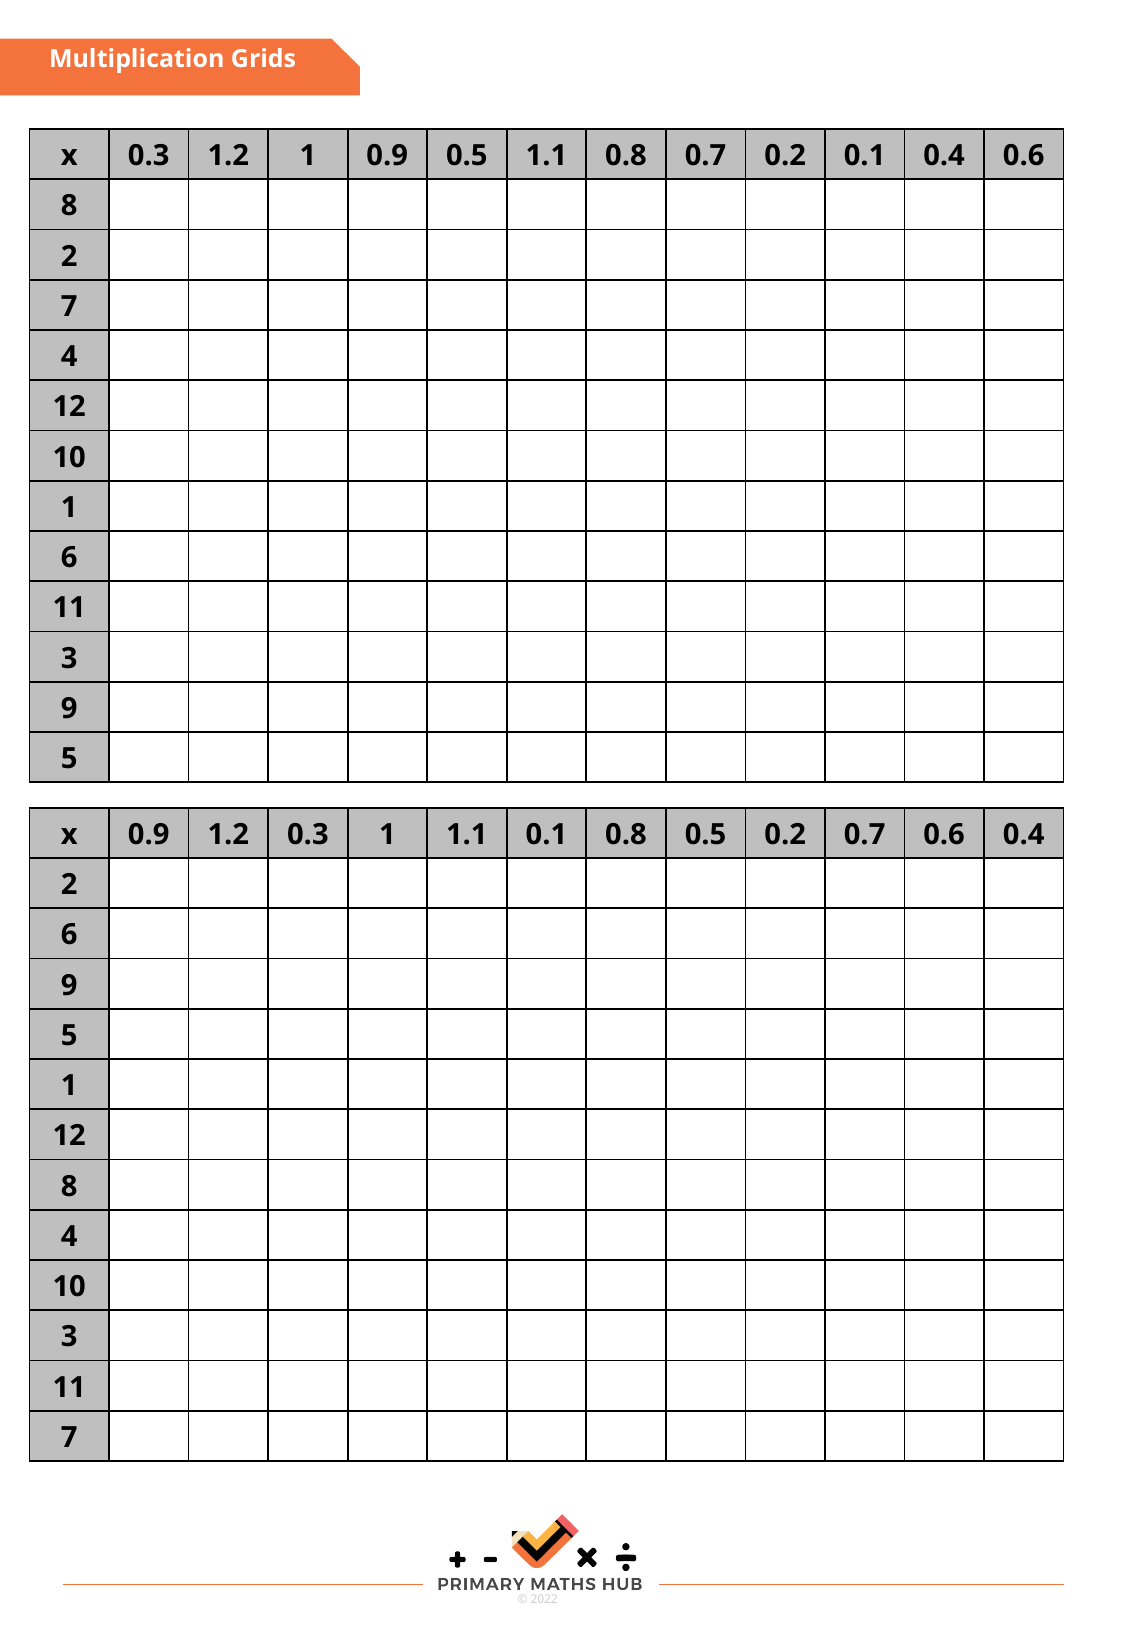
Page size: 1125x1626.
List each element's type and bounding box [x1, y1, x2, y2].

table_cell [985, 281, 1063, 329]
table_cell [349, 1311, 426, 1360]
table_cell [905, 431, 983, 480]
table_cell [746, 532, 824, 580]
table_cell [667, 281, 745, 329]
table_cell [905, 281, 983, 329]
table_cell [189, 381, 267, 430]
table_cell [508, 532, 585, 580]
table_header [985, 130, 1063, 178]
table_cell [826, 1261, 904, 1309]
table_cell [746, 959, 824, 1008]
table_header [189, 809, 267, 857]
table_cell [349, 482, 426, 530]
table_cell [985, 431, 1063, 480]
table_cell [826, 1361, 904, 1410]
table_cell [428, 859, 506, 907]
table_cell [826, 1211, 904, 1259]
table_header [508, 130, 585, 178]
table_cell [349, 582, 426, 631]
table_cell [349, 431, 426, 480]
table_cell [667, 180, 745, 229]
table_cell [110, 331, 188, 379]
table_cell [30, 1412, 108, 1460]
table_cell [587, 1261, 665, 1309]
table_cell [110, 683, 188, 731]
table_cell [826, 1060, 904, 1108]
table_cell [428, 733, 506, 781]
table_cell [428, 1261, 506, 1309]
table_cell [587, 1361, 665, 1410]
table_cell [587, 683, 665, 731]
table_cell [985, 733, 1063, 781]
table_cell [746, 909, 824, 958]
table_cell [746, 1110, 824, 1159]
table_cell [269, 1110, 347, 1159]
table_header [985, 809, 1063, 857]
table_cell [587, 1211, 665, 1259]
table_cell [30, 1060, 108, 1108]
table_cell [349, 733, 426, 781]
table_cell [269, 281, 347, 329]
table_header [349, 809, 426, 857]
table_cell [269, 180, 347, 229]
table_cell [508, 859, 585, 907]
table_cell [508, 1261, 585, 1309]
table_header [905, 809, 983, 857]
table_cell [667, 1311, 745, 1360]
table_cell [349, 859, 426, 907]
table_cell [667, 230, 745, 279]
table_cell [30, 331, 108, 379]
table_cell [349, 180, 426, 229]
table_cell [746, 683, 824, 731]
table_cell [110, 1060, 188, 1108]
table_cell [110, 230, 188, 279]
table_cell [269, 1060, 347, 1108]
table_header [30, 809, 108, 857]
table_cell [826, 180, 904, 229]
table_cell [587, 482, 665, 530]
table_cell [587, 431, 665, 480]
table_cell [30, 1110, 108, 1159]
table_cell [905, 1010, 983, 1058]
table_cell [110, 909, 188, 958]
table_cell [826, 582, 904, 631]
table_cell [189, 431, 267, 480]
table_cell [905, 859, 983, 907]
table_cell [905, 1211, 983, 1259]
table_cell [587, 532, 665, 580]
table_header [110, 130, 188, 178]
table_cell [587, 331, 665, 379]
table_cell [269, 532, 347, 580]
table_cell [189, 331, 267, 379]
table_cell [349, 959, 426, 1008]
table_cell [428, 1010, 506, 1058]
table_cell [905, 1160, 983, 1209]
table_cell [349, 1261, 426, 1309]
table_cell [110, 733, 188, 781]
text_box [429, 1584, 646, 1614]
table_cell [349, 230, 426, 279]
table_cell [905, 683, 983, 731]
table_cell [189, 1311, 267, 1360]
table_cell [508, 909, 585, 958]
table_cell [30, 281, 108, 329]
table_cell [428, 532, 506, 580]
table_header [826, 130, 904, 178]
table_cell [110, 381, 188, 430]
table_cell [667, 1160, 745, 1209]
table_cell [428, 281, 506, 329]
table_cell [110, 1311, 188, 1360]
table_cell [985, 1010, 1063, 1058]
table_cell [826, 733, 904, 781]
table_cell [667, 582, 745, 631]
table_cell [985, 1261, 1063, 1309]
table_cell [428, 180, 506, 229]
table_cell [428, 1412, 506, 1460]
table_cell [746, 230, 824, 279]
table_cell [508, 1010, 585, 1058]
table_cell [189, 909, 267, 958]
table_cell [349, 909, 426, 958]
table_cell [30, 431, 108, 480]
table_cell [508, 1311, 585, 1360]
table_cell [110, 1110, 188, 1159]
table_header [428, 809, 506, 857]
table_cell [189, 1361, 267, 1410]
table_header [349, 130, 426, 178]
table_cell [826, 1311, 904, 1360]
table_cell [985, 683, 1063, 731]
table_cell [667, 683, 745, 731]
table_cell [508, 331, 585, 379]
table_cell [985, 582, 1063, 631]
table_cell [189, 281, 267, 329]
table_cell [826, 532, 904, 580]
table_cell [189, 632, 267, 681]
table_cell [269, 582, 347, 631]
table_cell [189, 859, 267, 907]
table_cell [269, 683, 347, 731]
table_header [826, 809, 904, 857]
table_cell [189, 733, 267, 781]
table_cell [269, 331, 347, 379]
table_cell [826, 281, 904, 329]
table_cell [30, 1211, 108, 1259]
table_cell [269, 1412, 347, 1460]
table_cell [349, 632, 426, 681]
table_header [508, 809, 585, 857]
table_cell [110, 1261, 188, 1309]
table_cell [746, 582, 824, 631]
table_cell [110, 180, 188, 229]
table_cell [905, 1311, 983, 1360]
table_cell [189, 532, 267, 580]
table_cell [189, 683, 267, 731]
table_header [269, 809, 347, 857]
table_cell [508, 733, 585, 781]
table_cell [826, 1110, 904, 1159]
table_cell [269, 1160, 347, 1209]
table_header [746, 809, 824, 857]
table_cell [30, 1010, 108, 1058]
table_cell [110, 582, 188, 631]
table_cell [985, 859, 1063, 907]
table_cell [985, 959, 1063, 1008]
table_cell [985, 381, 1063, 430]
table_cell [189, 1261, 267, 1309]
table_cell [746, 1010, 824, 1058]
table_cell [110, 1361, 188, 1410]
table_cell [428, 582, 506, 631]
table_header [110, 809, 188, 857]
table_cell [985, 482, 1063, 530]
table_cell [269, 381, 347, 430]
table_cell [30, 959, 108, 1008]
table_cell [746, 381, 824, 430]
table_cell [30, 1160, 108, 1209]
table_cell [30, 632, 108, 681]
table_cell [746, 180, 824, 229]
table_cell [587, 1311, 665, 1360]
table_header [428, 130, 506, 178]
table_cell [985, 1311, 1063, 1360]
table_cell [587, 1060, 665, 1108]
table_header [905, 130, 983, 178]
table_cell [349, 1412, 426, 1460]
table_cell [428, 331, 506, 379]
table_cell [985, 1211, 1063, 1259]
table_header [667, 809, 745, 857]
table_cell [667, 381, 745, 430]
table_cell [905, 1261, 983, 1309]
table_cell [269, 1361, 347, 1410]
table_cell [189, 1211, 267, 1259]
table_cell [587, 1412, 665, 1460]
table_cell [985, 909, 1063, 958]
table_cell [269, 1261, 347, 1309]
table_cell [349, 1211, 426, 1259]
table_cell [667, 1010, 745, 1058]
table_cell [746, 1361, 824, 1410]
table_cell [349, 1110, 426, 1159]
table_cell [587, 381, 665, 430]
table_cell [428, 431, 506, 480]
table_cell [746, 331, 824, 379]
table_cell [508, 281, 585, 329]
table_cell [826, 331, 904, 379]
table_cell [746, 733, 824, 781]
table_cell [985, 1160, 1063, 1209]
table_cell [428, 1311, 506, 1360]
table_cell [508, 1361, 585, 1410]
table_cell [269, 859, 347, 907]
table_cell [587, 1110, 665, 1159]
table_cell [905, 230, 983, 279]
table_cell [30, 180, 108, 229]
table_cell [985, 532, 1063, 580]
table_cell [905, 381, 983, 430]
table_cell [985, 1060, 1063, 1108]
table_cell [428, 482, 506, 530]
table_cell [508, 1211, 585, 1259]
table_cell [667, 331, 745, 379]
table_cell [667, 859, 745, 907]
table_cell [30, 1261, 108, 1309]
table_cell [905, 1361, 983, 1410]
table_cell [587, 733, 665, 781]
table_cell [189, 1110, 267, 1159]
table_cell [985, 632, 1063, 681]
table_cell [746, 632, 824, 681]
table_cell [349, 1160, 426, 1209]
table_cell [746, 859, 824, 907]
table_cell [508, 1060, 585, 1108]
table_cell [746, 281, 824, 329]
table_cell [428, 632, 506, 681]
table_cell [508, 381, 585, 430]
table_cell [30, 1361, 108, 1410]
table_cell [667, 733, 745, 781]
table_cell [587, 909, 665, 958]
table_cell [746, 1311, 824, 1360]
table_cell [349, 1361, 426, 1410]
table_cell [667, 1361, 745, 1410]
table_cell [269, 632, 347, 681]
table_cell [667, 532, 745, 580]
table_cell [349, 1010, 426, 1058]
table_cell [189, 1160, 267, 1209]
table_cell [587, 180, 665, 229]
table_cell [30, 859, 108, 907]
table_cell [269, 959, 347, 1008]
table_cell [905, 1110, 983, 1159]
table_cell [587, 230, 665, 279]
table_cell [189, 1060, 267, 1108]
table_cell [587, 632, 665, 681]
table_cell [508, 482, 585, 530]
table_cell [746, 1261, 824, 1309]
table_cell [30, 532, 108, 580]
table_cell [985, 1361, 1063, 1410]
table_cell [746, 1060, 824, 1108]
table_cell [110, 532, 188, 580]
table_cell [508, 632, 585, 681]
table_cell [110, 482, 188, 530]
table_cell [905, 632, 983, 681]
table_cell [508, 180, 585, 229]
table_cell [189, 1412, 267, 1460]
table_cell [189, 582, 267, 631]
table_cell [508, 1412, 585, 1460]
table_cell [826, 632, 904, 681]
table_cell [30, 733, 108, 781]
table_cell [428, 381, 506, 430]
table_header [587, 130, 665, 178]
table_cell [905, 180, 983, 229]
table_cell [667, 1412, 745, 1460]
table_cell [905, 733, 983, 781]
table_cell [428, 959, 506, 1008]
table_cell [428, 1160, 506, 1209]
table_cell [110, 959, 188, 1008]
table_cell [826, 683, 904, 731]
table_cell [349, 381, 426, 430]
table_cell [508, 230, 585, 279]
table_cell [587, 281, 665, 329]
table_cell [905, 1412, 983, 1460]
table_cell [189, 180, 267, 229]
table_cell [587, 859, 665, 907]
table_cell [428, 230, 506, 279]
table_cell [587, 582, 665, 631]
table_cell [587, 959, 665, 1008]
table_cell [110, 632, 188, 681]
table_cell [110, 281, 188, 329]
table_cell [905, 331, 983, 379]
picture [432, 1512, 648, 1597]
table_cell [985, 331, 1063, 379]
table_cell [985, 1412, 1063, 1460]
table_cell [30, 482, 108, 530]
table_cell [349, 683, 426, 731]
table_cell [826, 431, 904, 480]
table_cell [508, 683, 585, 731]
table_cell [667, 632, 745, 681]
table_cell [269, 909, 347, 958]
table_cell [428, 1361, 506, 1410]
table_cell [508, 1160, 585, 1209]
table_cell [428, 1060, 506, 1108]
table_cell [269, 482, 347, 530]
table_cell [508, 959, 585, 1008]
table_cell [667, 1211, 745, 1259]
table_cell [269, 1311, 347, 1360]
table_cell [905, 582, 983, 631]
table_cell [30, 1311, 108, 1360]
table_cell [667, 959, 745, 1008]
table_header [269, 130, 347, 178]
table_cell [428, 683, 506, 731]
table_cell [110, 1412, 188, 1460]
table_header [30, 130, 108, 178]
table_cell [30, 230, 108, 279]
table_cell [508, 431, 585, 480]
table_cell [905, 959, 983, 1008]
table_cell [428, 909, 506, 958]
table_cell [110, 1010, 188, 1058]
table_cell [826, 1010, 904, 1058]
table_cell [985, 180, 1063, 229]
table_cell [667, 1261, 745, 1309]
table_cell [110, 859, 188, 907]
table_cell [667, 431, 745, 480]
table_cell [189, 230, 267, 279]
table_cell [587, 1010, 665, 1058]
table_cell [349, 532, 426, 580]
table_cell [826, 482, 904, 530]
table_cell [905, 482, 983, 530]
table_cell [826, 959, 904, 1008]
table_cell [905, 909, 983, 958]
table_cell [746, 1211, 824, 1259]
table_header [667, 130, 745, 178]
table_cell [667, 482, 745, 530]
table_cell [905, 1060, 983, 1108]
table_cell [110, 1160, 188, 1209]
table_cell [587, 1160, 665, 1209]
table_cell [30, 683, 108, 731]
table_cell [826, 909, 904, 958]
table_cell [110, 1211, 188, 1259]
table_cell [349, 281, 426, 329]
table_cell [349, 1060, 426, 1108]
table_header [746, 130, 824, 178]
table_cell [428, 1110, 506, 1159]
table_cell [349, 331, 426, 379]
table_header [587, 809, 665, 857]
table_cell [30, 381, 108, 430]
table_header [189, 130, 267, 178]
table_cell [30, 909, 108, 958]
table_cell [826, 381, 904, 430]
table_cell [826, 1160, 904, 1209]
table_cell [667, 1060, 745, 1108]
table_cell [905, 532, 983, 580]
table_cell [428, 1211, 506, 1259]
text_box [0, 37, 361, 97]
table_cell [746, 482, 824, 530]
table_cell [269, 230, 347, 279]
table_cell [826, 230, 904, 279]
table_cell [508, 582, 585, 631]
table_cell [667, 1110, 745, 1159]
table_cell [269, 431, 347, 480]
table_cell [30, 582, 108, 631]
table_cell [826, 859, 904, 907]
table_cell [269, 1010, 347, 1058]
table_cell [985, 1110, 1063, 1159]
table_cell [746, 1160, 824, 1209]
table_cell [189, 482, 267, 530]
table_cell [746, 1412, 824, 1460]
table_cell [110, 431, 188, 480]
table_cell [826, 1412, 904, 1460]
table_cell [746, 431, 824, 480]
table_cell [269, 1211, 347, 1259]
table_cell [189, 1010, 267, 1058]
table_cell [667, 909, 745, 958]
table_cell [189, 959, 267, 1008]
table_cell [269, 733, 347, 781]
table_cell [985, 230, 1063, 279]
table_cell [508, 1110, 585, 1159]
